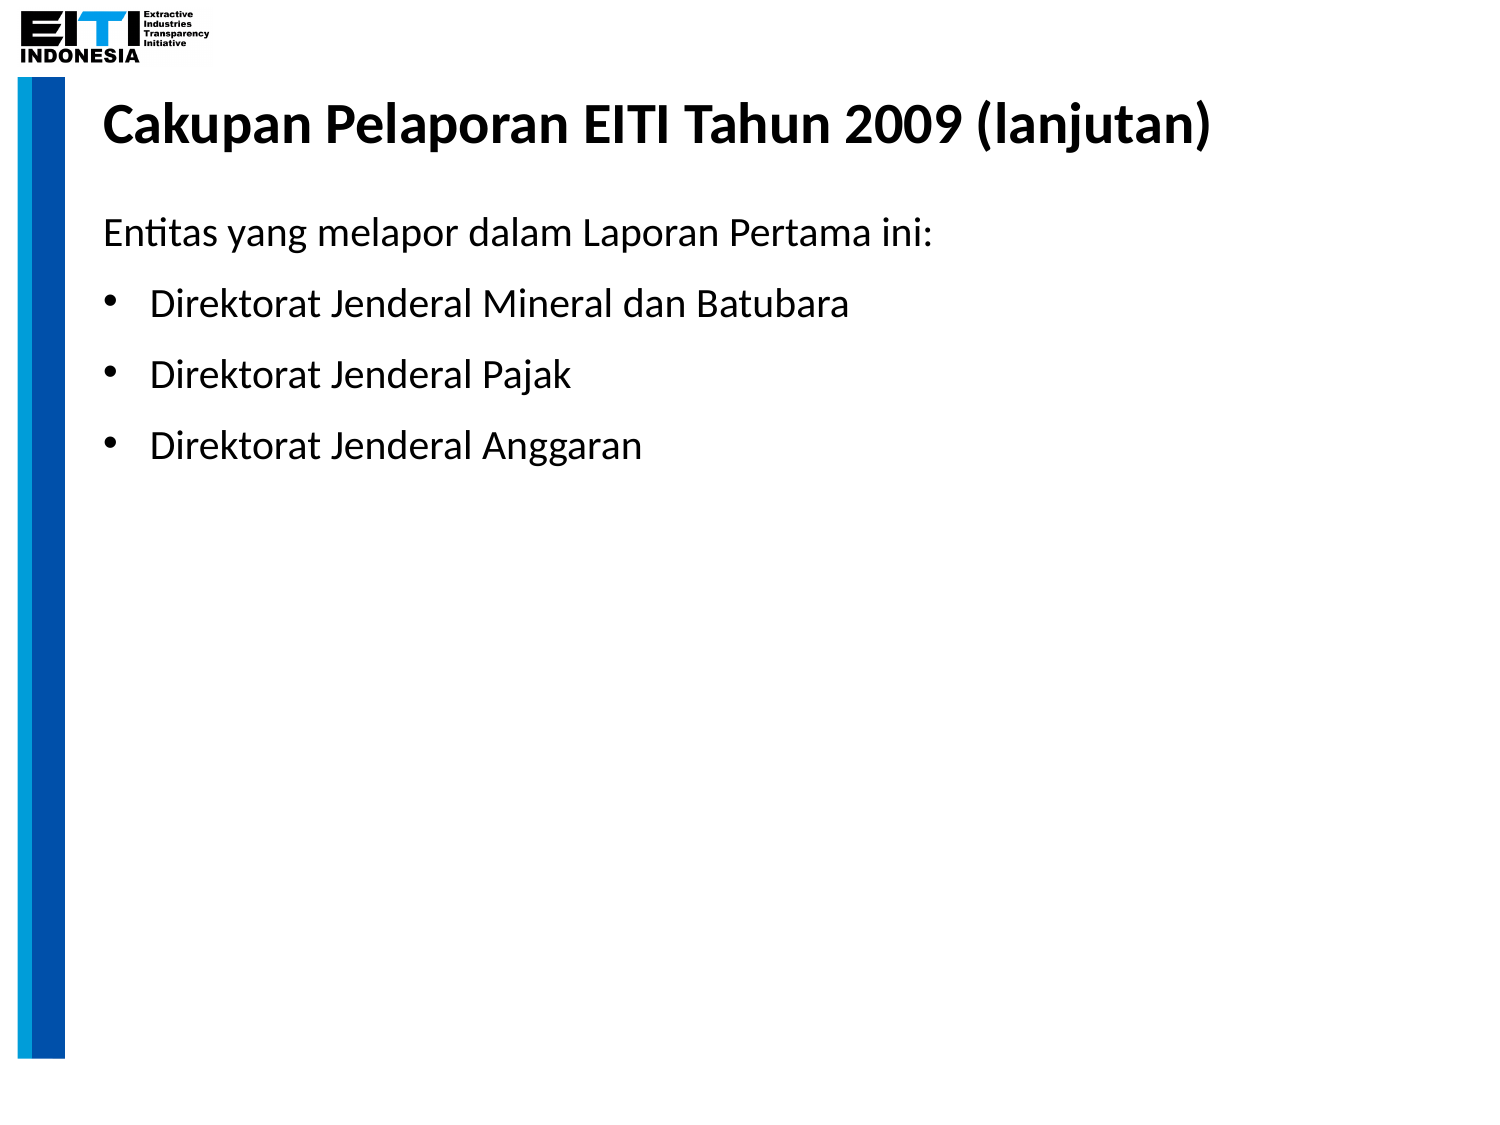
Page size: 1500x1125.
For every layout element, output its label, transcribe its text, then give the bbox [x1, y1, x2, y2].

text_box Entitas yang melapor dalam Laporan Pertama ini: Direktorat Jenderal Mineral dan Batubara Direktorat Jenderal Pajak Direktorat Jenderal Anggaran [88, 197, 1388, 475]
text_box Cakupan Pelaporan EITI Tahun 2009 (lanjutan) [88, 78, 1388, 163]
picture [17, 7, 213, 67]
